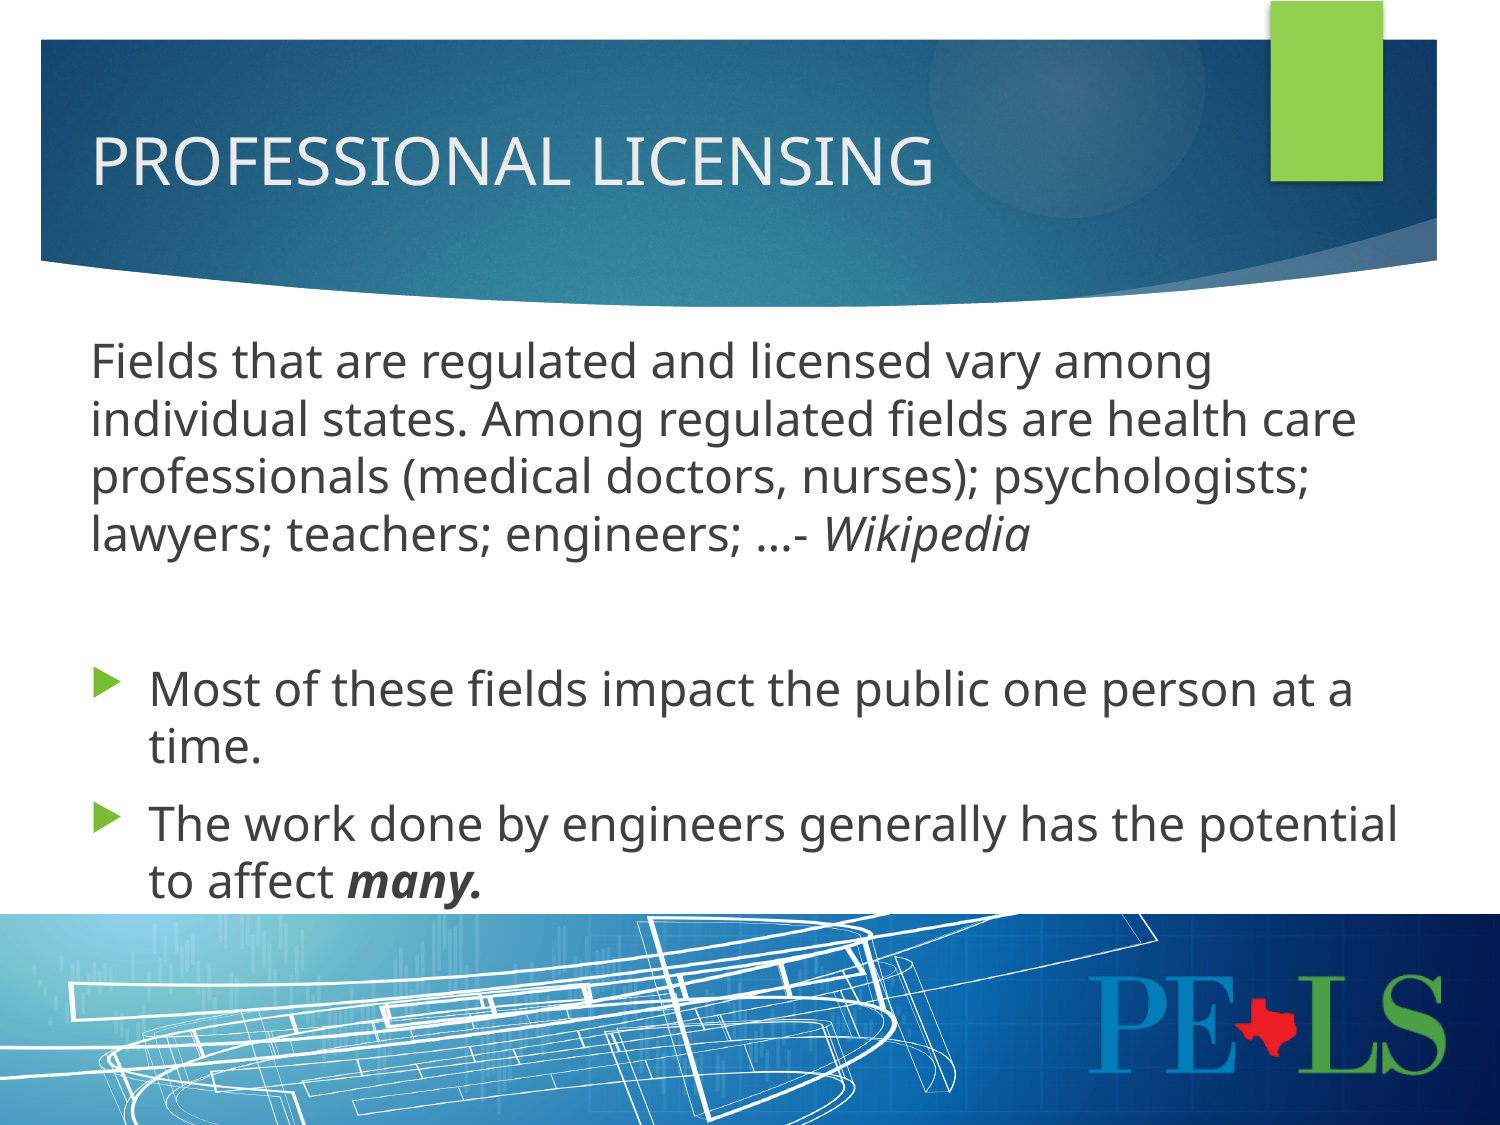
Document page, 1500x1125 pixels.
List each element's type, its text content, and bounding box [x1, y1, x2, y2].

title Professional Licensing [75, 72, 1425, 260]
list Fields that are regulated and licensed vary among individual states. Among regulated fields are health care professionals (medical doctors, nurses); psychologists; lawyers; teachers; engineers; …- Wikipedia Most of these fields impact the public one person at a time. The work done by engineers generally has the potential to affect many. [75, 322, 1425, 923]
picture [0, 914, 1500, 1125]
